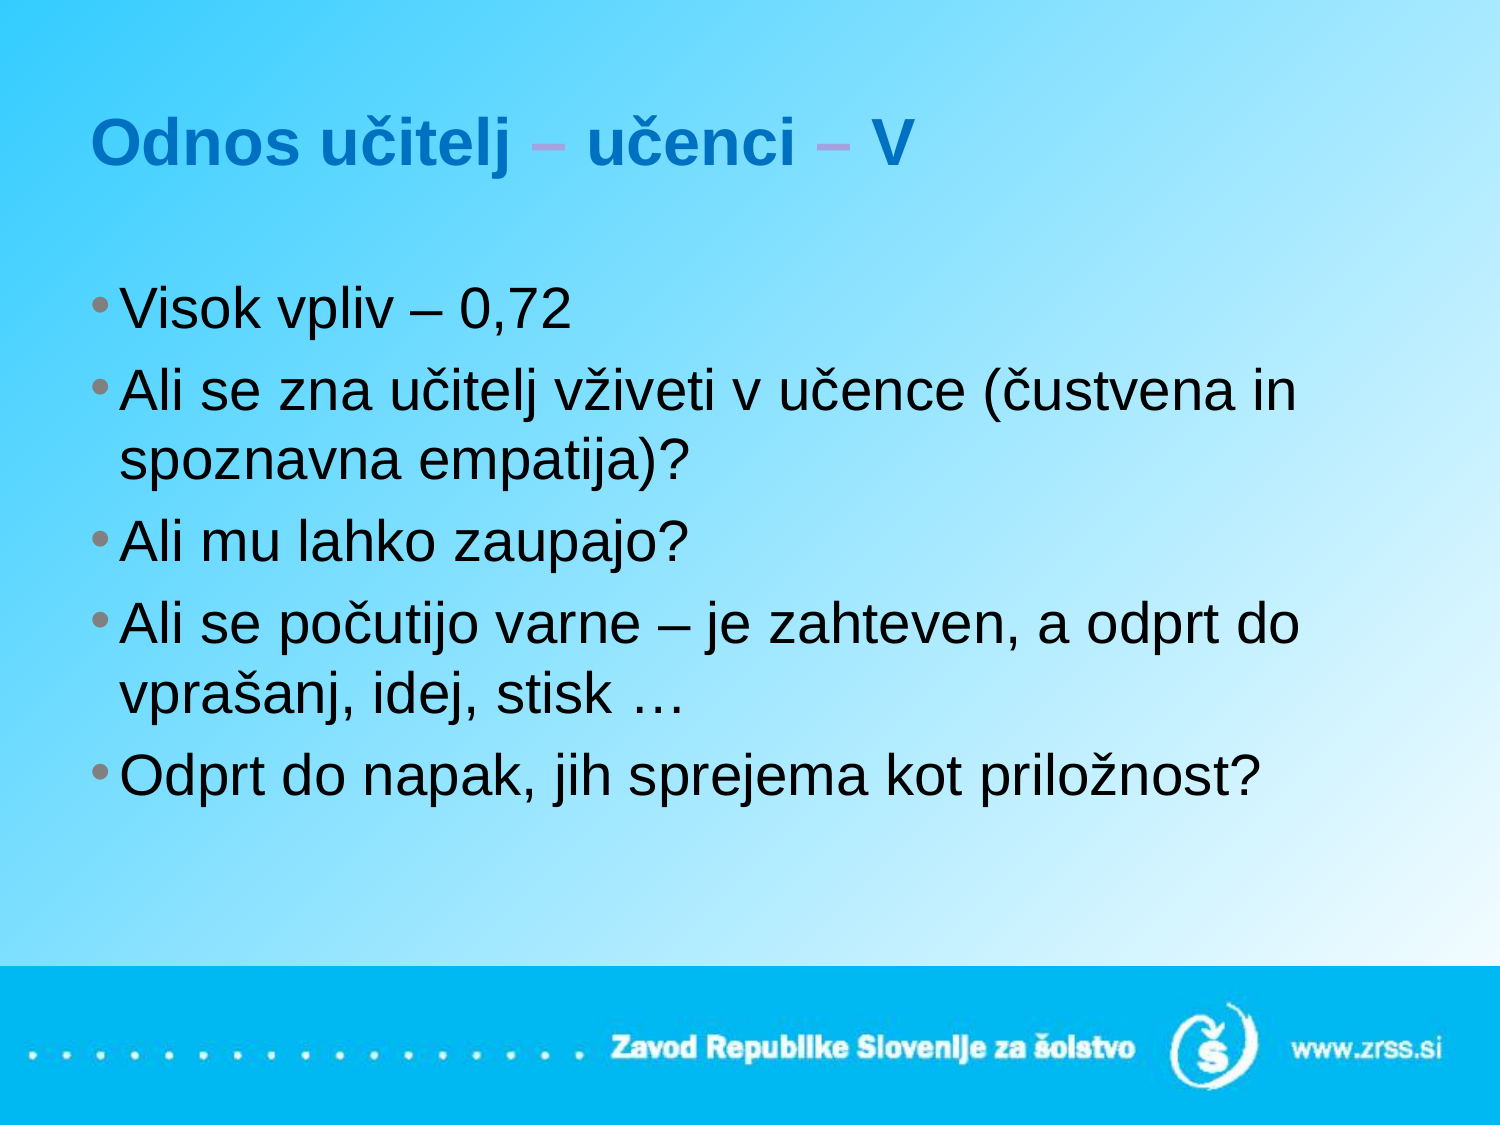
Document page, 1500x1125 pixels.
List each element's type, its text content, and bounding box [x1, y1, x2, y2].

picture [199, 1049, 210, 1060]
list Visok vpliv – 0,72 Ali se zna učitelj vživeti v učence (čustvena in spoznavna empatija)? Ali mu lahko zaupajo? Ali se počutijo varne – je zahteven, a odprt do vprašanj, idej, stisk … Odprt do napak, jih sprejema kot priložnost? [74, 262, 1426, 953]
picture [368, 1051, 381, 1060]
picture [301, 1049, 311, 1061]
picture [233, 1049, 242, 1060]
picture [404, 1050, 414, 1060]
picture [333, 1048, 345, 1061]
picture [1033, 1029, 1137, 1061]
picture [610, 1028, 700, 1065]
picture [506, 1050, 518, 1061]
picture [1170, 1001, 1259, 1090]
picture [575, 1051, 585, 1060]
picture [993, 1040, 1028, 1064]
picture [540, 1050, 550, 1061]
picture [472, 1050, 482, 1060]
picture [163, 1050, 174, 1061]
picture [267, 1051, 275, 1060]
picture [1289, 1035, 1443, 1061]
picture [854, 1032, 987, 1065]
picture [28, 1050, 38, 1060]
picture [705, 1033, 850, 1066]
picture [61, 1049, 73, 1061]
title Odnos učitelj – učenci – V [74, 44, 1426, 233]
picture [94, 1050, 106, 1060]
picture [439, 1049, 449, 1060]
picture [129, 1049, 142, 1061]
